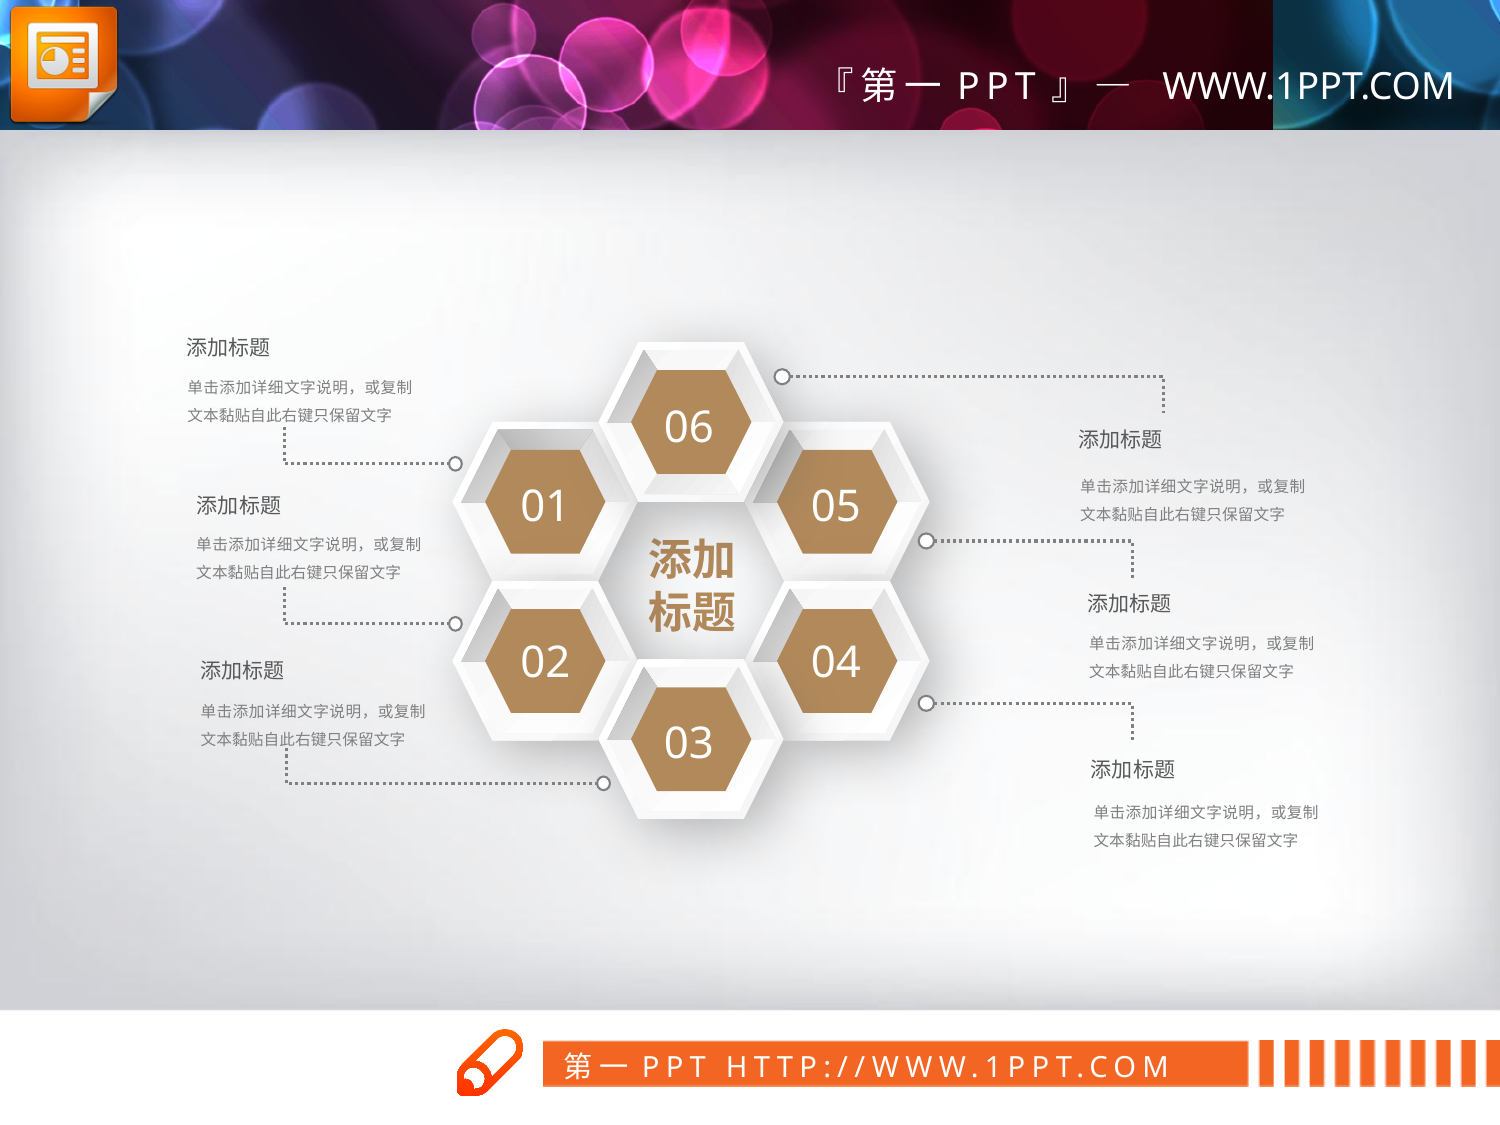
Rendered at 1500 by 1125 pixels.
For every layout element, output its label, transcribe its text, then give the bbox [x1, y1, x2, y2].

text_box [1063, 418, 1321, 533]
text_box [744, 422, 930, 580]
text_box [283, 586, 462, 631]
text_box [918, 533, 1133, 578]
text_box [452, 580, 639, 741]
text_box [598, 659, 784, 820]
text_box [483, 608, 608, 714]
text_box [773, 608, 899, 714]
picture [0, 0, 1500, 1012]
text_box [626, 369, 752, 475]
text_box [170, 326, 428, 434]
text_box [773, 449, 899, 554]
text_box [185, 649, 441, 758]
text_box 添加标题 [661, 551, 738, 635]
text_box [1075, 748, 1334, 858]
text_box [181, 484, 437, 590]
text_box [286, 746, 611, 791]
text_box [598, 341, 784, 503]
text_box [452, 421, 639, 580]
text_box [283, 426, 462, 471]
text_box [626, 687, 752, 792]
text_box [744, 580, 930, 741]
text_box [774, 368, 1164, 414]
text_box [918, 695, 1133, 741]
picture [543, 1040, 1500, 1087]
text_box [1072, 583, 1330, 689]
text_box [483, 449, 608, 554]
